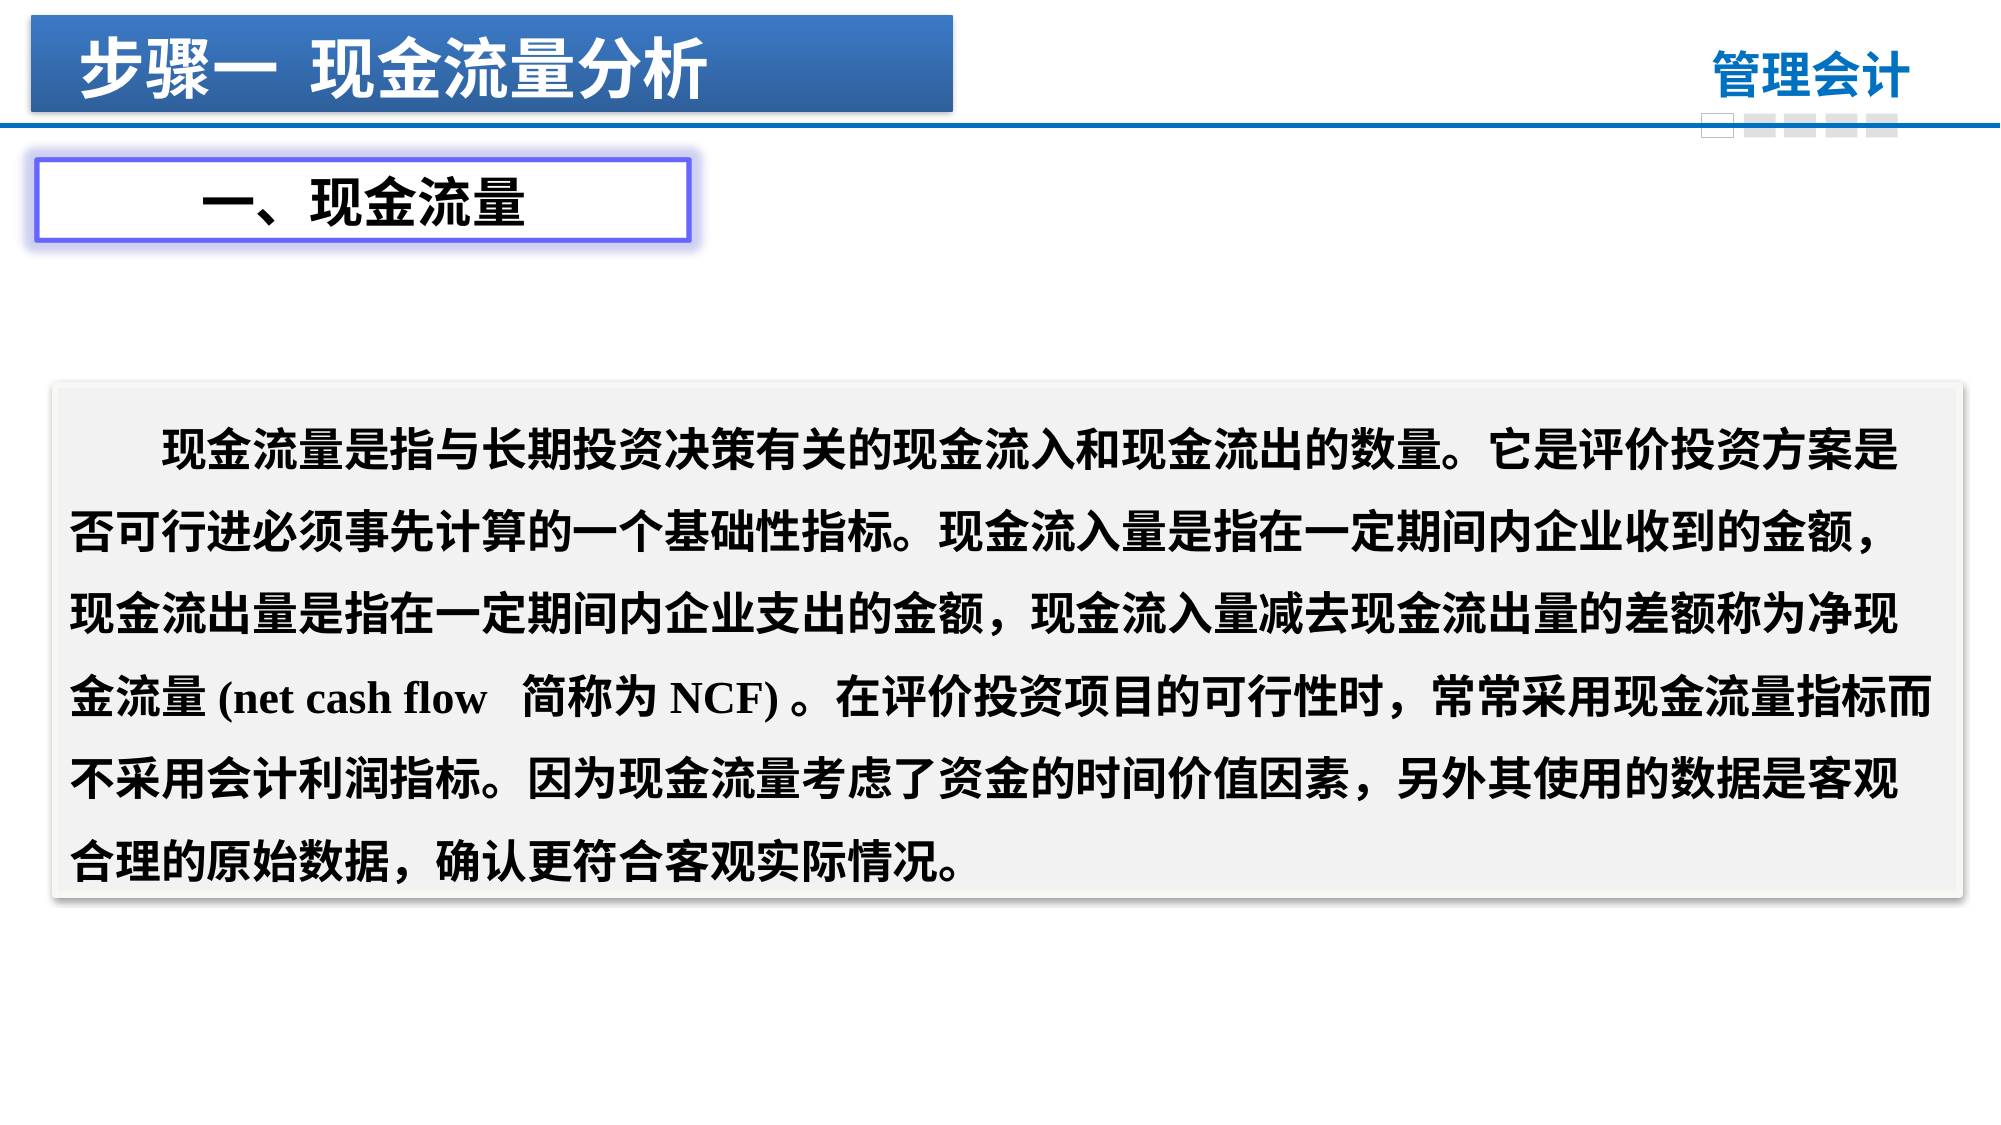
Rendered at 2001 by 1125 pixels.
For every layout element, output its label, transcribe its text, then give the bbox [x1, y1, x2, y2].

text_box 现金流量是指与长期投资决策有关的现金流入和现金流出的数量。它是评价投资方案是否可行进必须事先计算的一个基础性指标。现金流入量是指在一定期间内企业收到的金额，现金流出量是指在一定期间内企业支出的金额，现金流入量减去现金流出量的差额称为净现金流量(net cash flow 简称为NCF)。在评价投资项目的可行性时，常常采用现金流量指标而不采用会计利润指标。因为现金流量考虑了资金的时间价值因素，另外其使用的数据是客观合理的原始数据，确认更符合客观实际情况。 [52, 382, 1963, 898]
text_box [31, 14, 953, 117]
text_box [7, 132, 719, 268]
